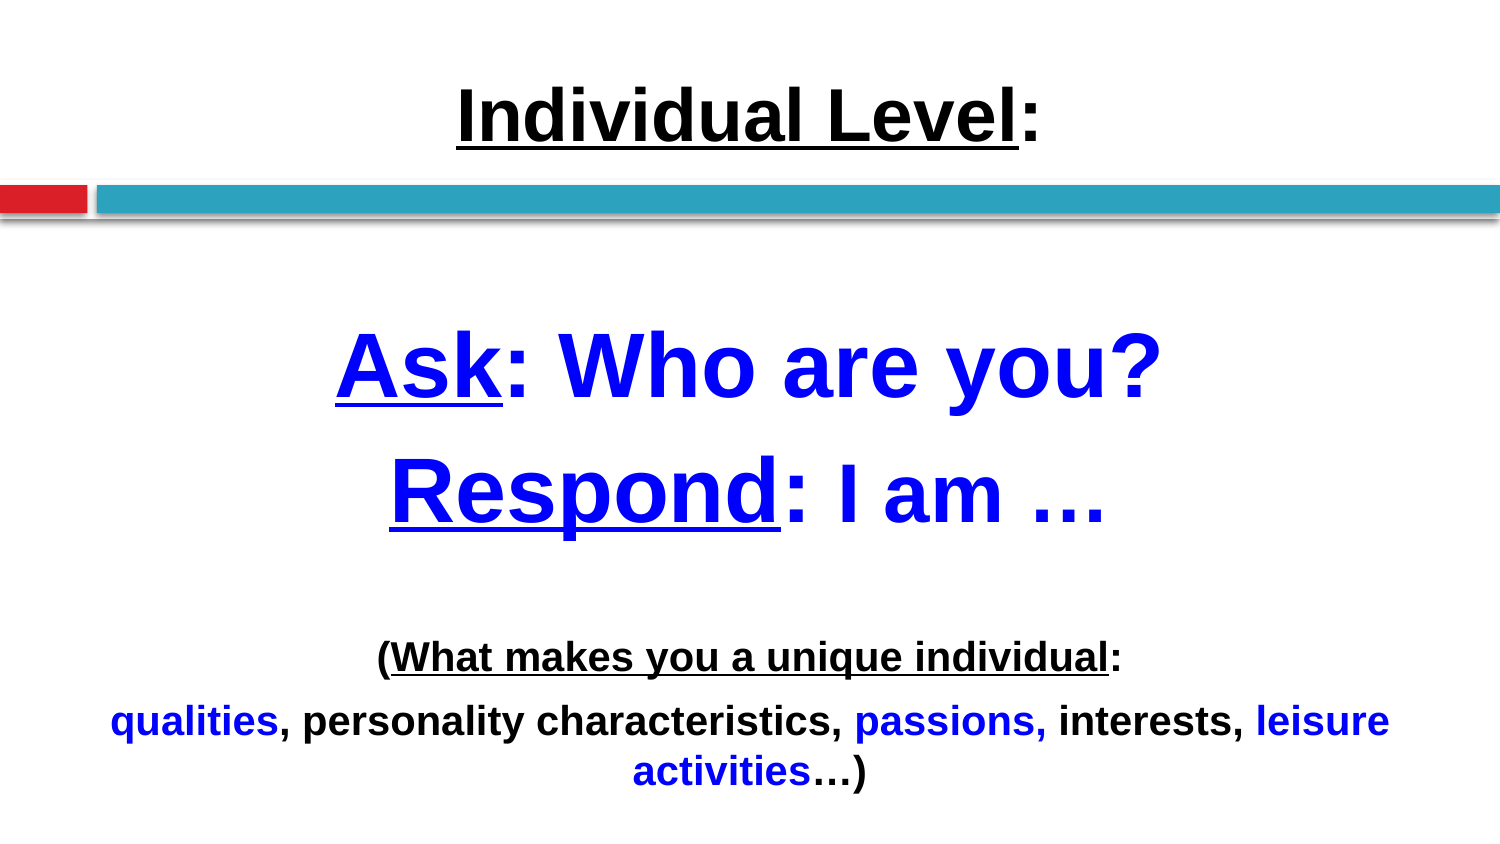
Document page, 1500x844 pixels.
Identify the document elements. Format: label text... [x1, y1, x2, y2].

list Individual Level: Ask: Who are you? Respond: I am … (What makes you a unique individual: qualities, personality characteristics, passions, interests, leisure activities…) [0, 59, 1500, 844]
